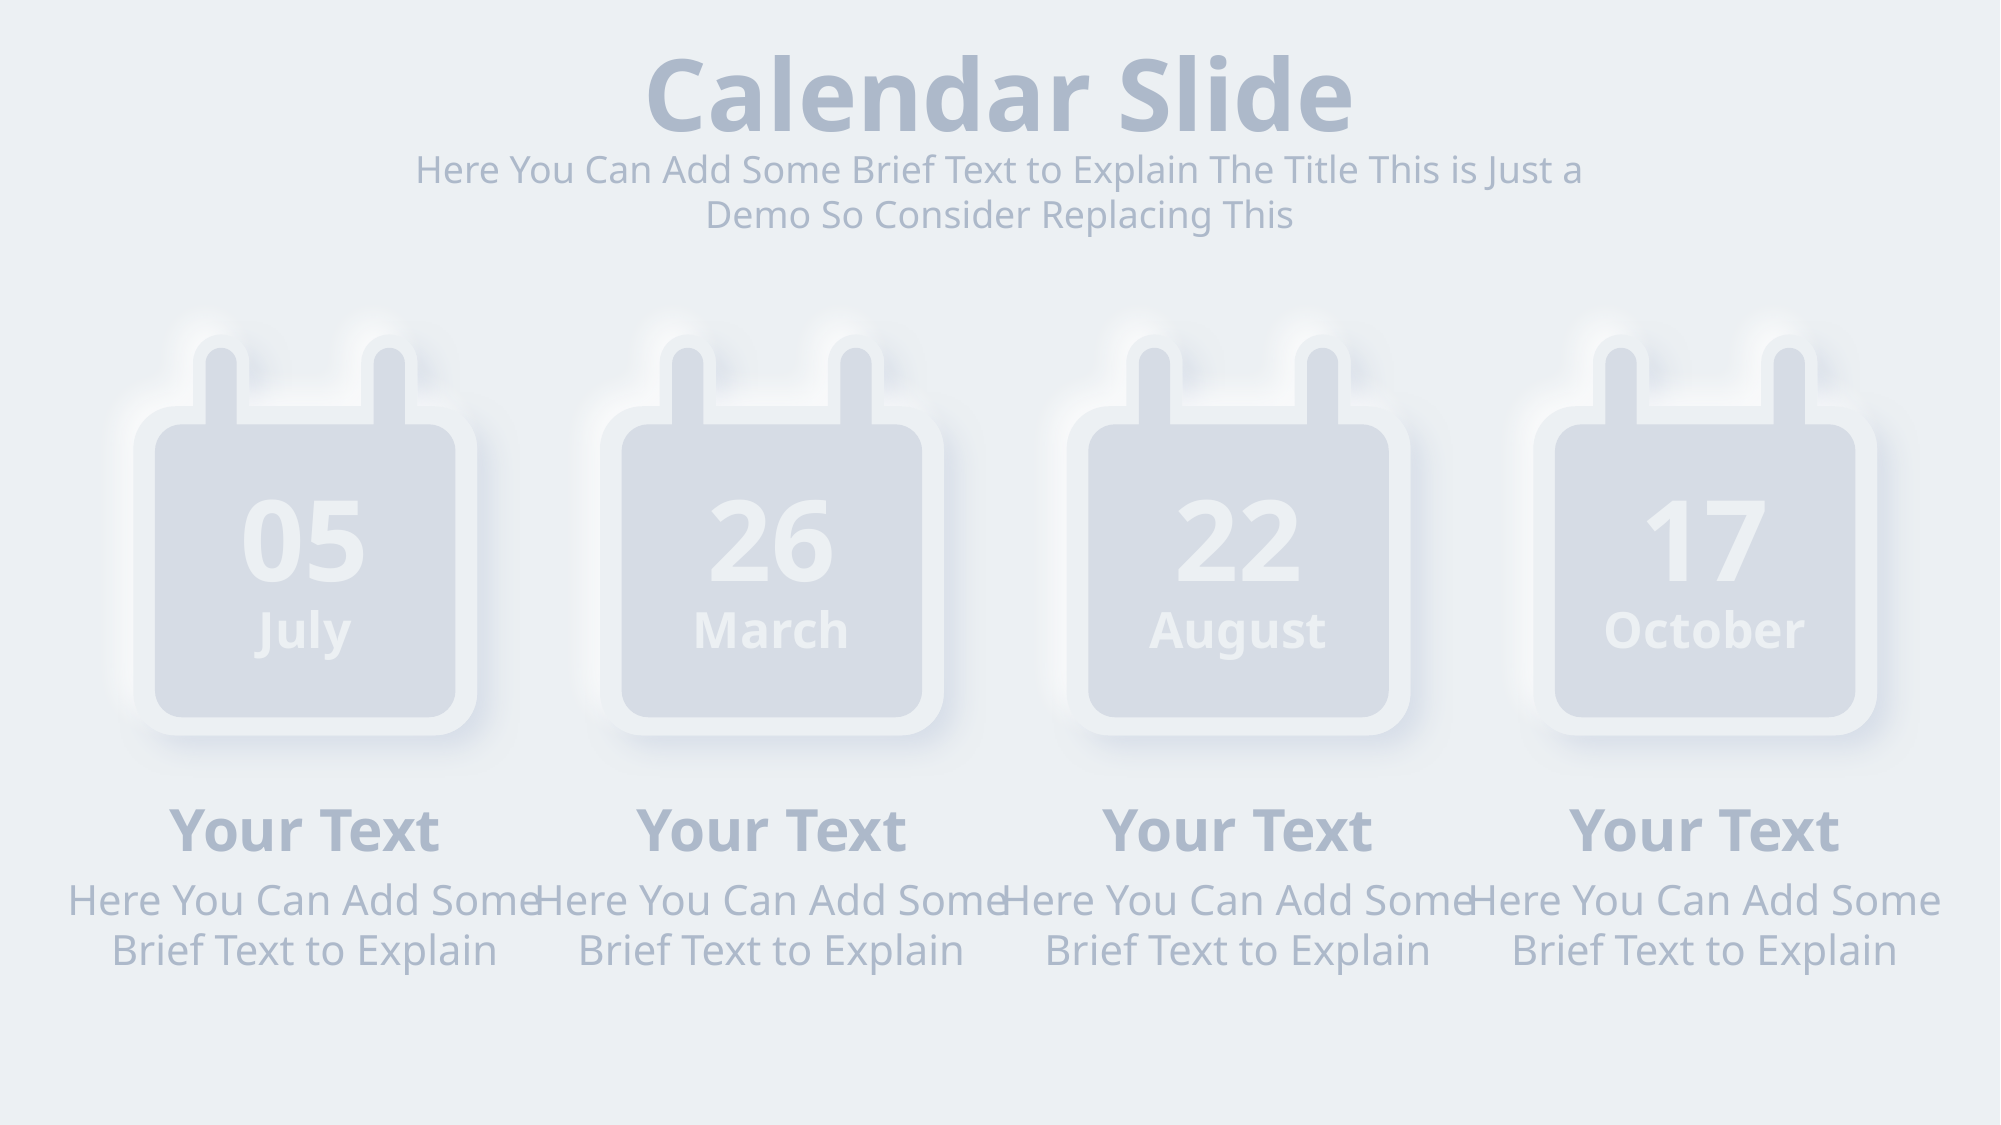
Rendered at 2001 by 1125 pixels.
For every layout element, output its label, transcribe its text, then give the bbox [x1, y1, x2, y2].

text_box Calendar Slide [416, 23, 1584, 138]
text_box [1443, 334, 1967, 1033]
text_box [977, 334, 1443, 1033]
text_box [510, 334, 977, 1033]
text_box Here You Can Add Some Brief Text to Explain The Title This is Just a Demo So Consider Replacing This [345, 138, 1655, 244]
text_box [44, 334, 510, 1033]
